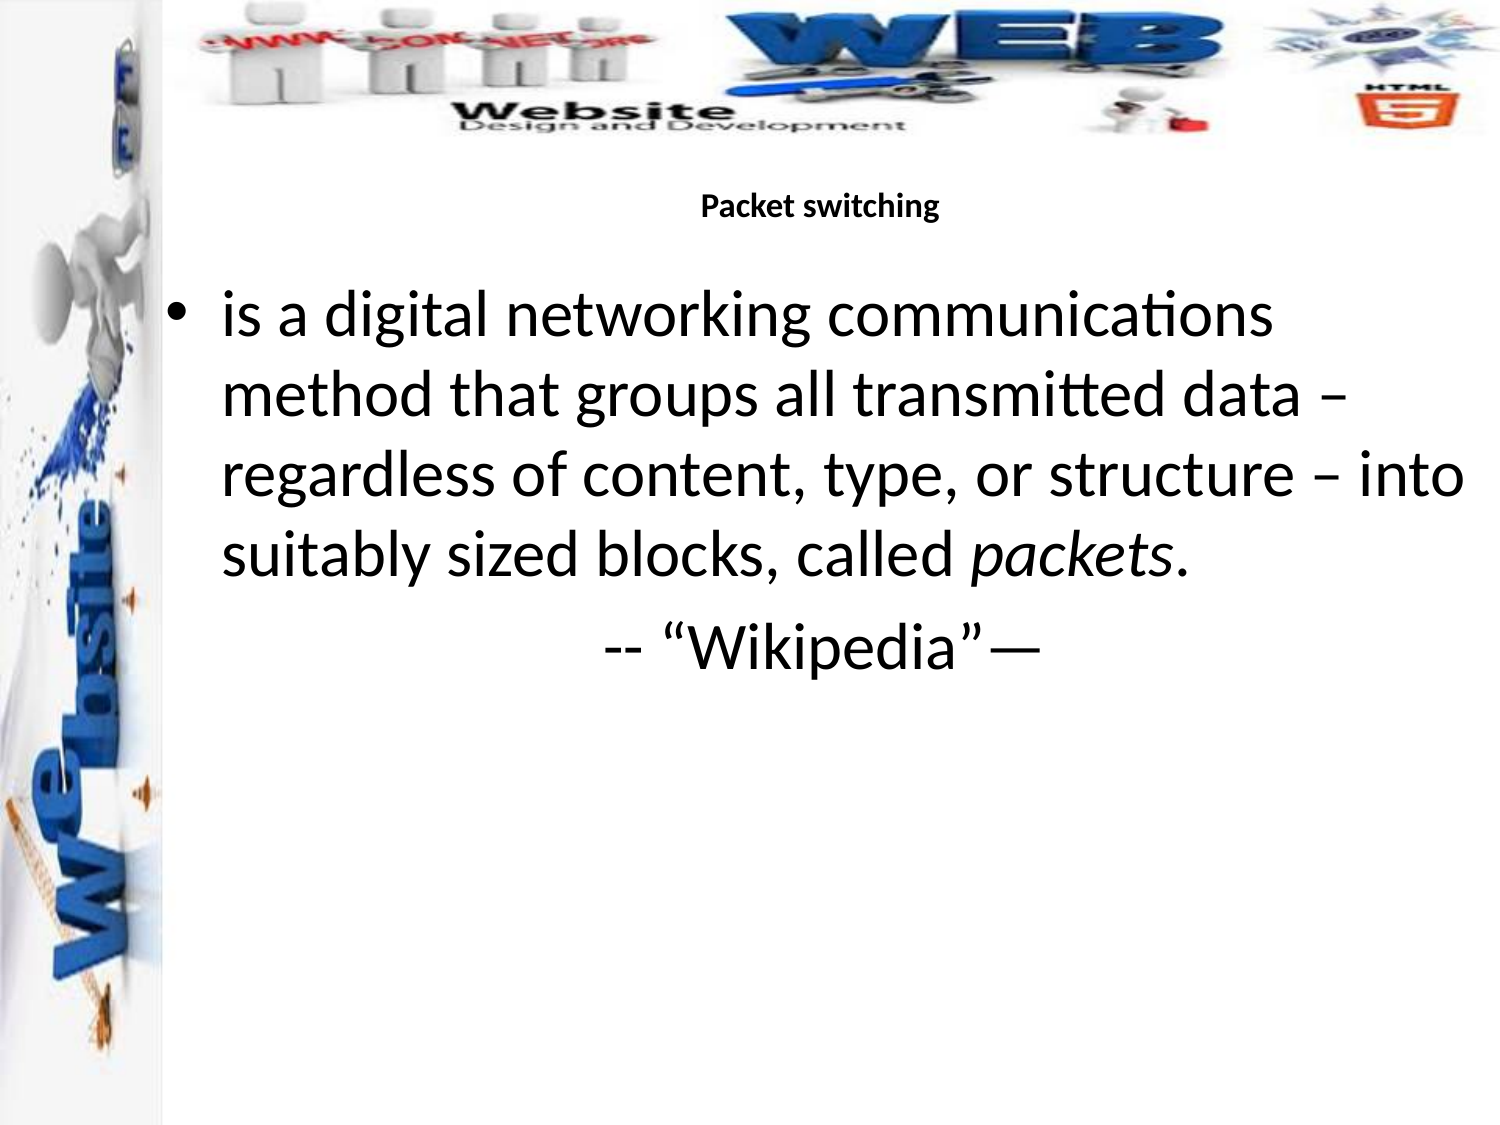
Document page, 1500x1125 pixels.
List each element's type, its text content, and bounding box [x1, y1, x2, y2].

picture [0, 0, 1500, 1125]
title Packet switching [145, 174, 1496, 275]
list is a digital networking communications method that groups all transmitted data – regardless of content, type, or structure – into suitably sized blocks, called packets. -- “Wikipedia”— [150, 262, 1500, 1125]
